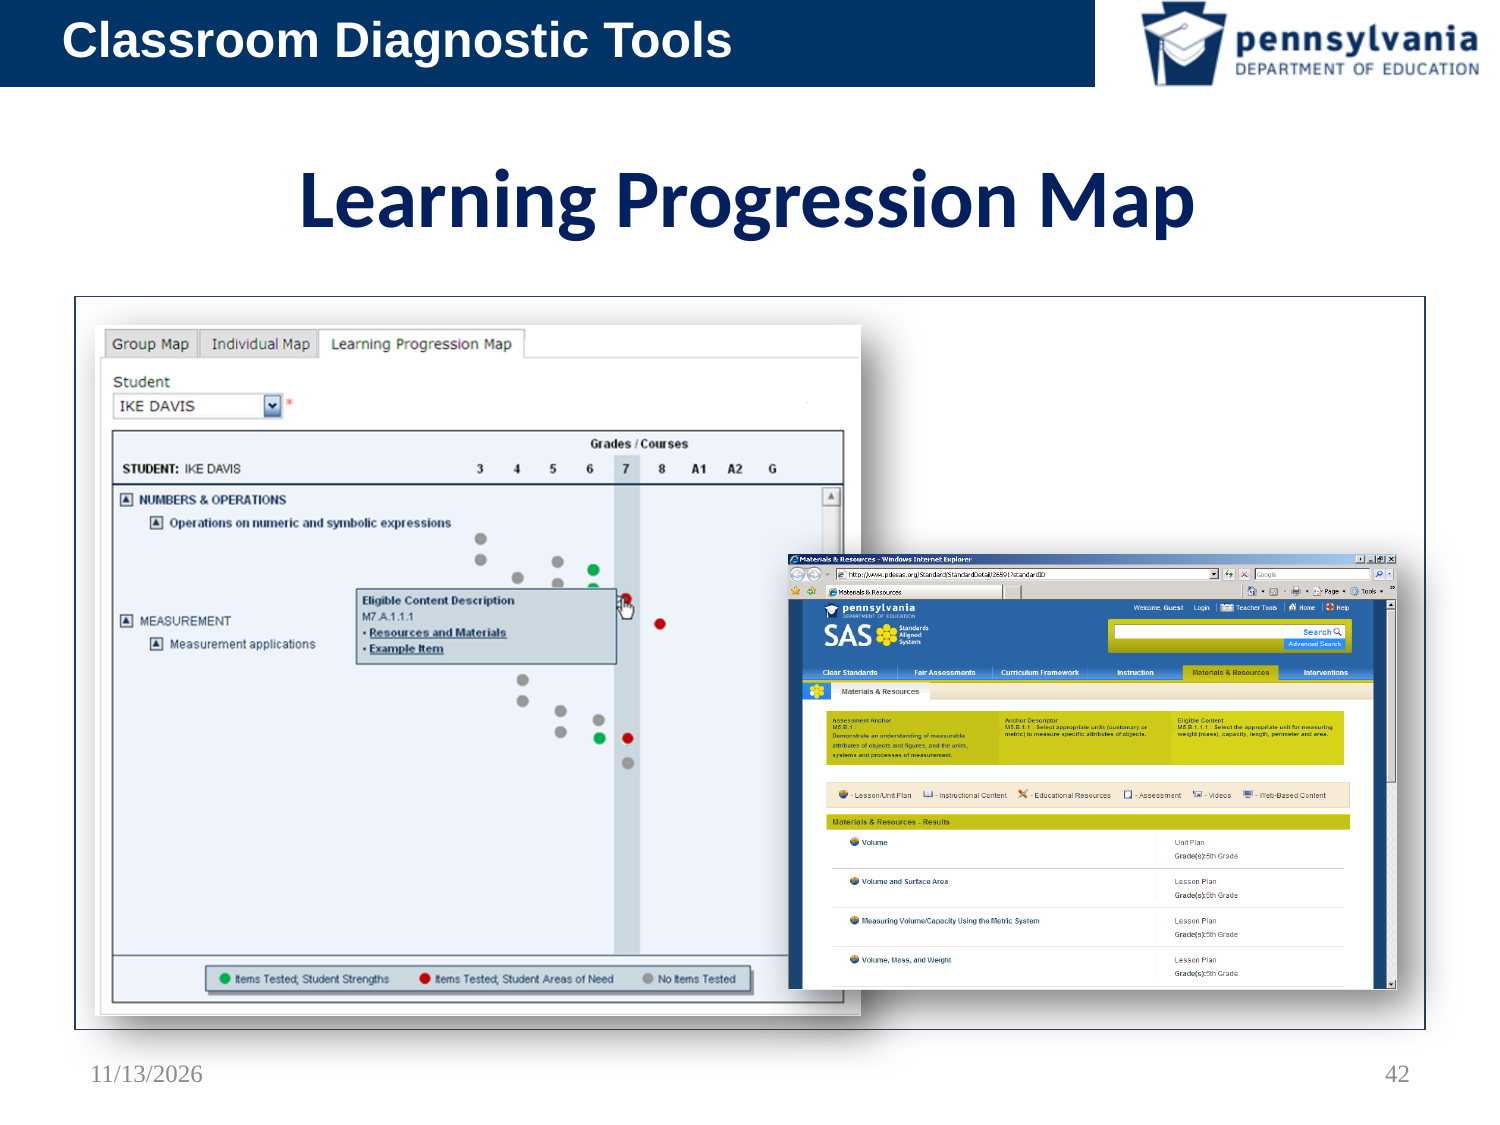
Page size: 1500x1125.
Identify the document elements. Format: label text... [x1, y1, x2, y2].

title Learning Progression Map [73, 112, 1424, 277]
list [74, 296, 1426, 1030]
slide_number 42 [1074, 1042, 1425, 1103]
picture [1134, 0, 1485, 90]
picture [95, 325, 1397, 1017]
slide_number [75, 1042, 425, 1103]
